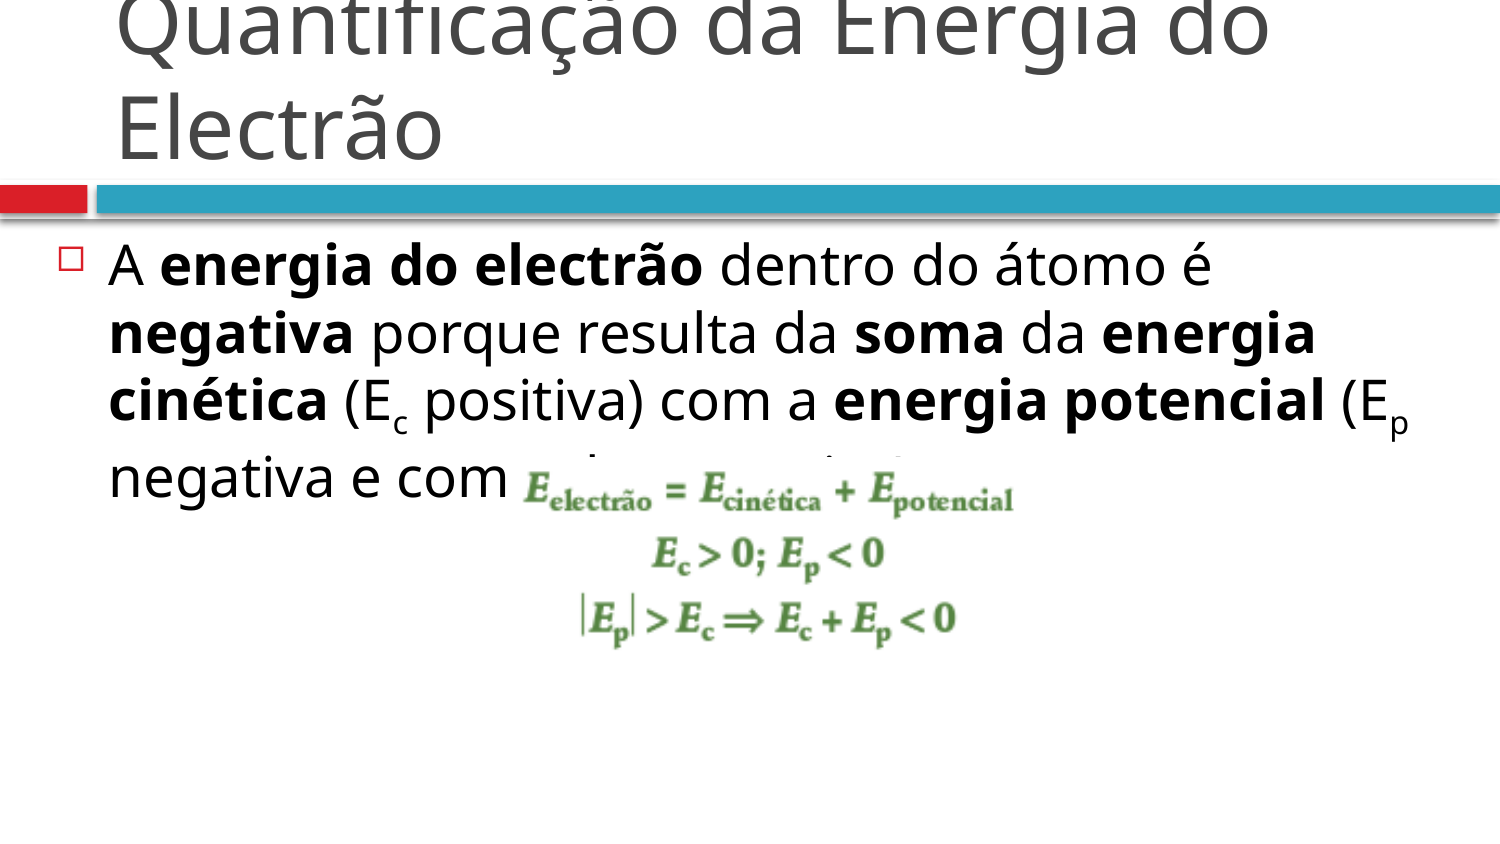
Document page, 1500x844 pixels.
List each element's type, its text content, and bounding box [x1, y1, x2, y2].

picture [513, 456, 1027, 674]
list A energia do electrão dentro do átomo é negativa porque resulta da soma da energia cinética (Ec positiva) com a energia potencial (Ep negativa e com valor superior). [41, 221, 1471, 759]
title Quantificação da Energia do Electrão [99, 19, 1483, 185]
